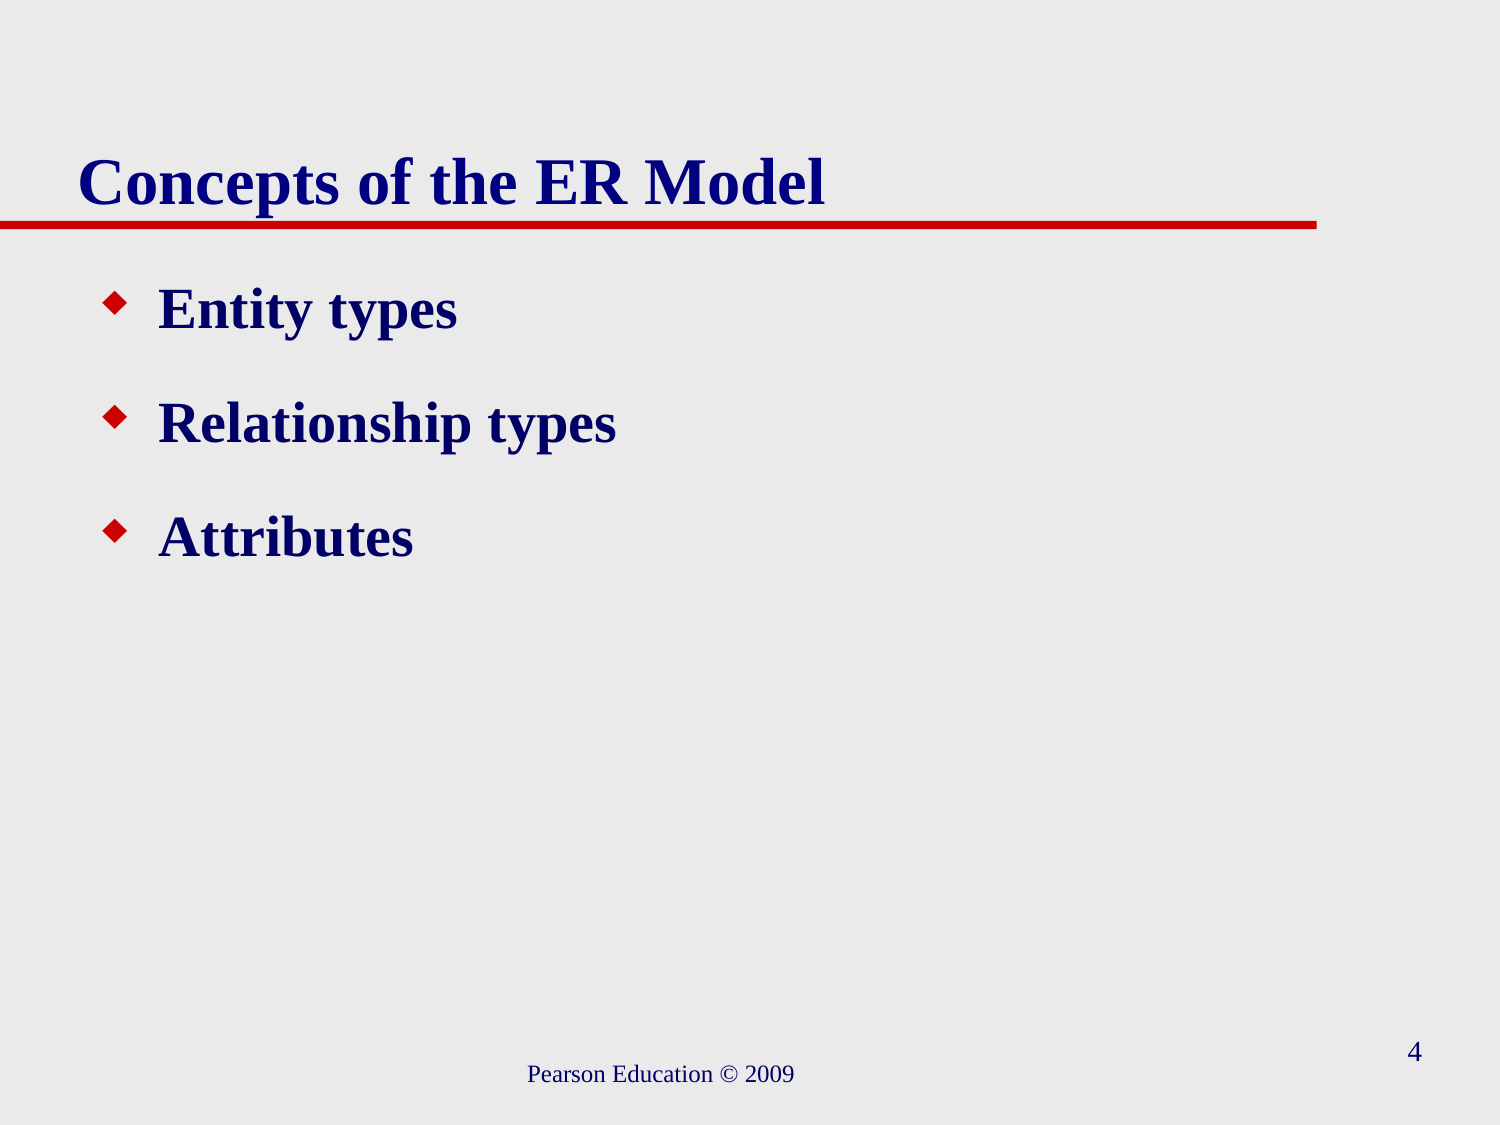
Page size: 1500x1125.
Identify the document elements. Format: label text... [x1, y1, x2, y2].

list Entity types Relationship types Attributes [87, 262, 1356, 938]
title Concepts of the ER Model [62, 43, 1338, 226]
slide_number 4 [1125, 1012, 1438, 1088]
text_box Pearson Education © 2009 [512, 1050, 1038, 1095]
